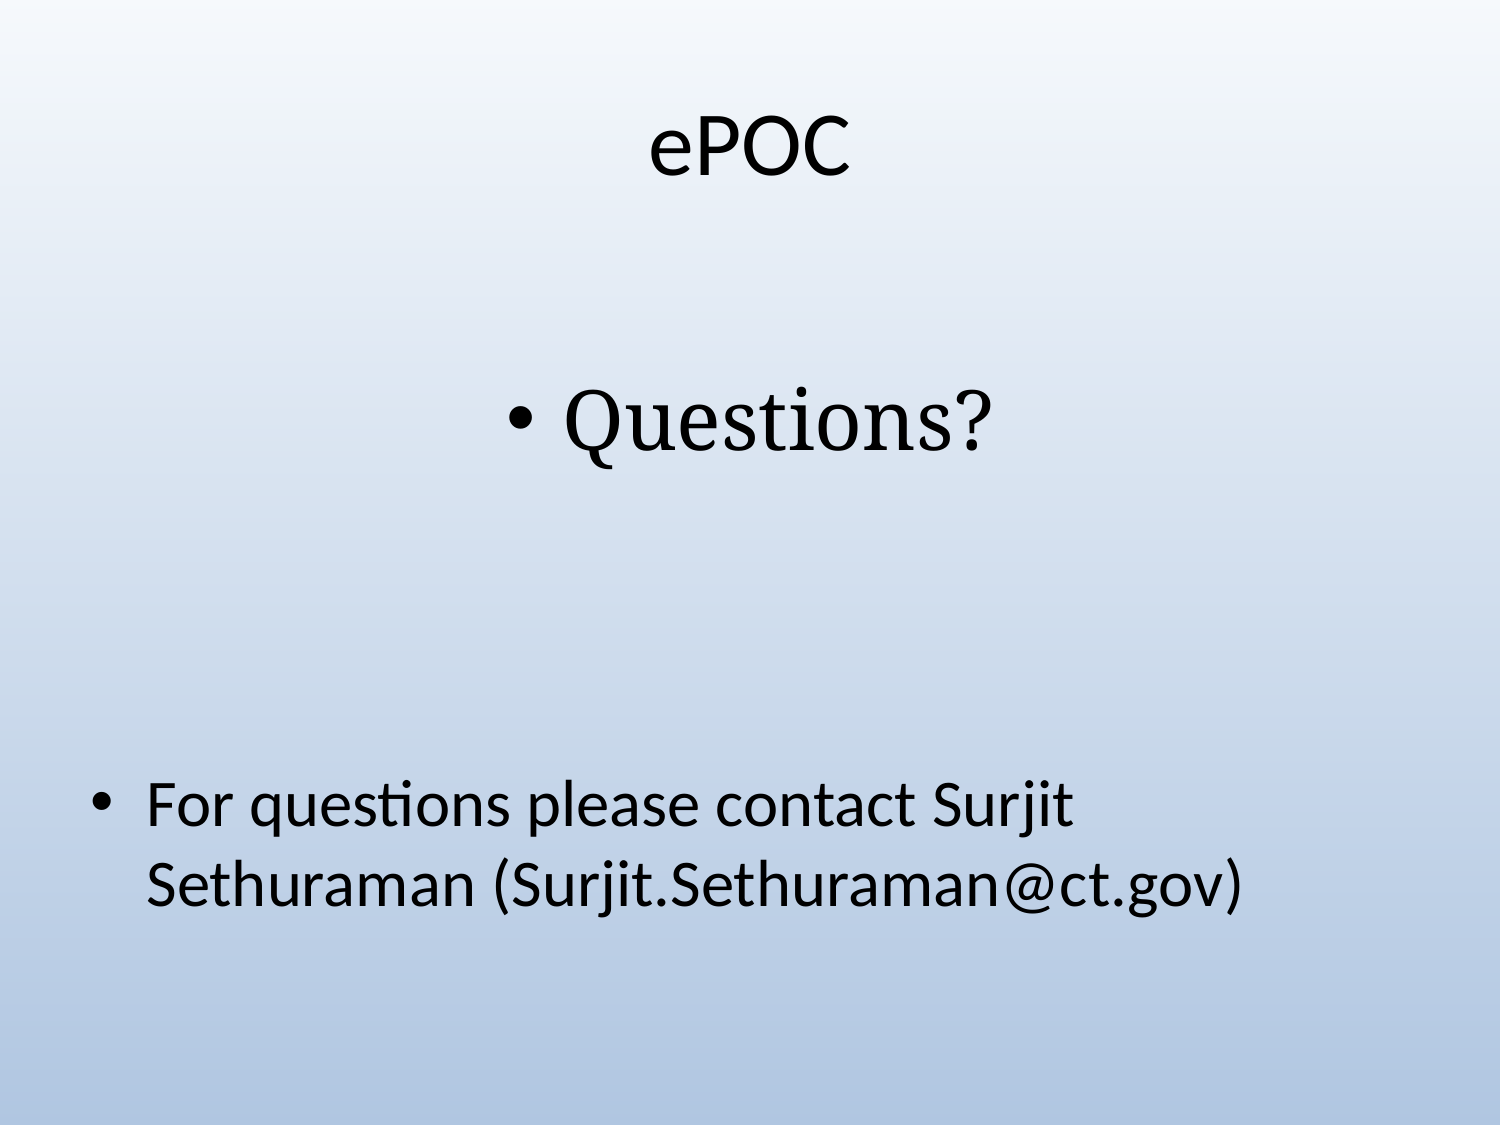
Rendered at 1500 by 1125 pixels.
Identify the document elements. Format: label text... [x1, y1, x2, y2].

list Questions? For questions please contact Surjit Sethuraman (Surjit.Sethuraman@ct.gov) [75, 262, 1425, 1005]
title ePOC [75, 45, 1425, 233]
